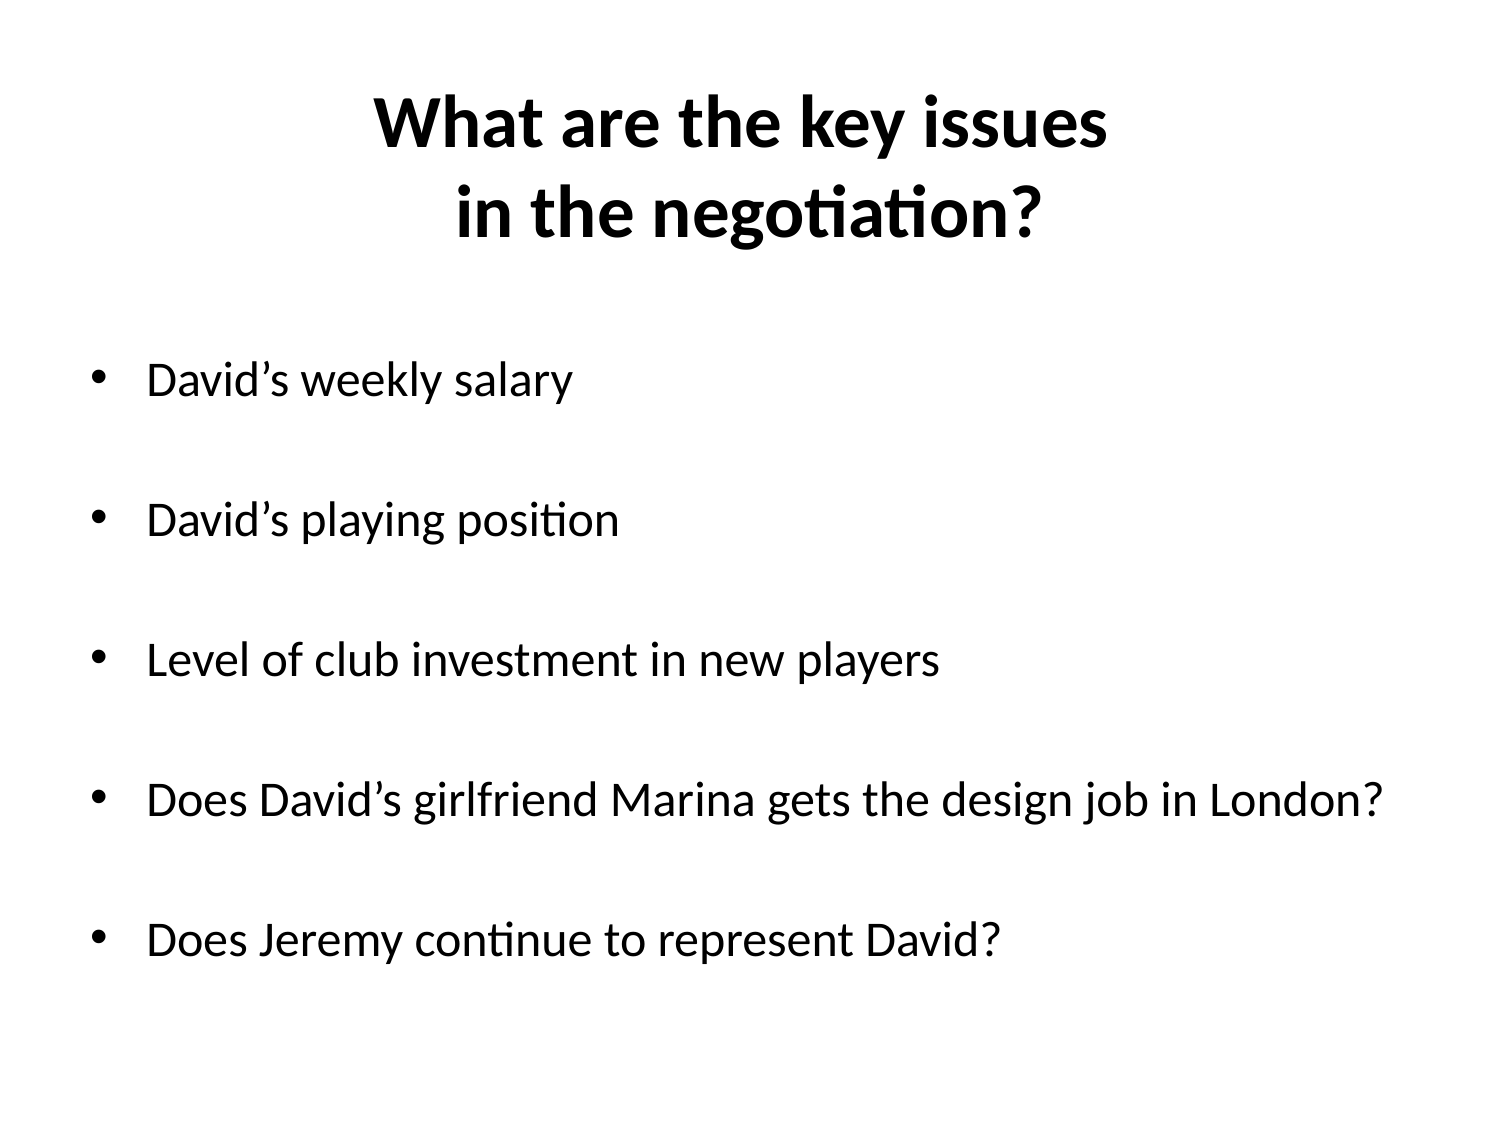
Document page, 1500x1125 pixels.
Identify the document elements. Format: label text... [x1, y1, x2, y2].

list David’s weekly salary David’s playing position Level of club investment in new players Does David’s girlfriend Marina gets the design job in London? Does Jeremy continue to represent David? [75, 268, 1425, 1012]
title What are the key issues in the negotiation? [75, 45, 1425, 268]
